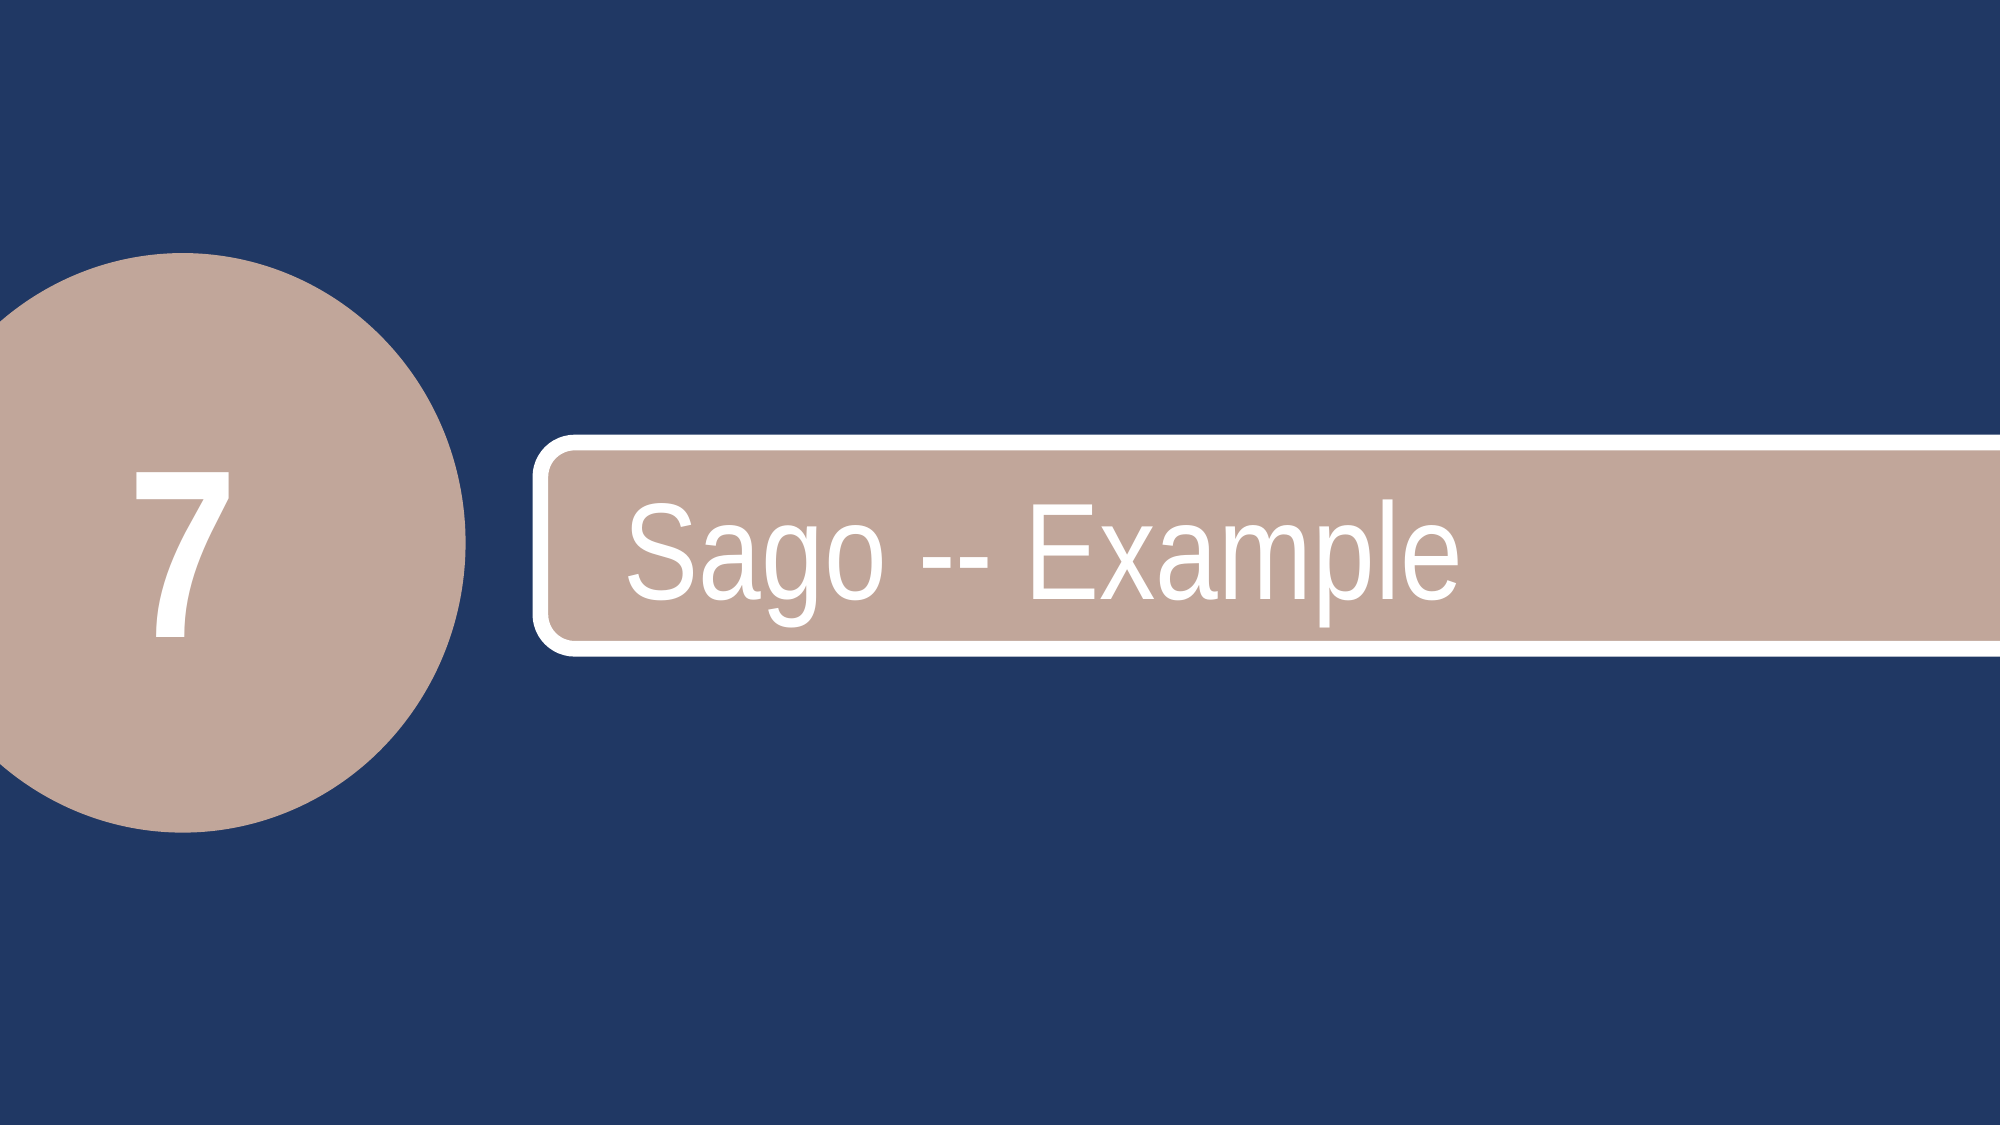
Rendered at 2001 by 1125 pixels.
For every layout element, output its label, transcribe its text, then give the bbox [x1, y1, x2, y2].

text_box Sago -- Example [609, 454, 1916, 635]
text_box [0, 253, 466, 833]
text_box [539, 441, 2000, 650]
